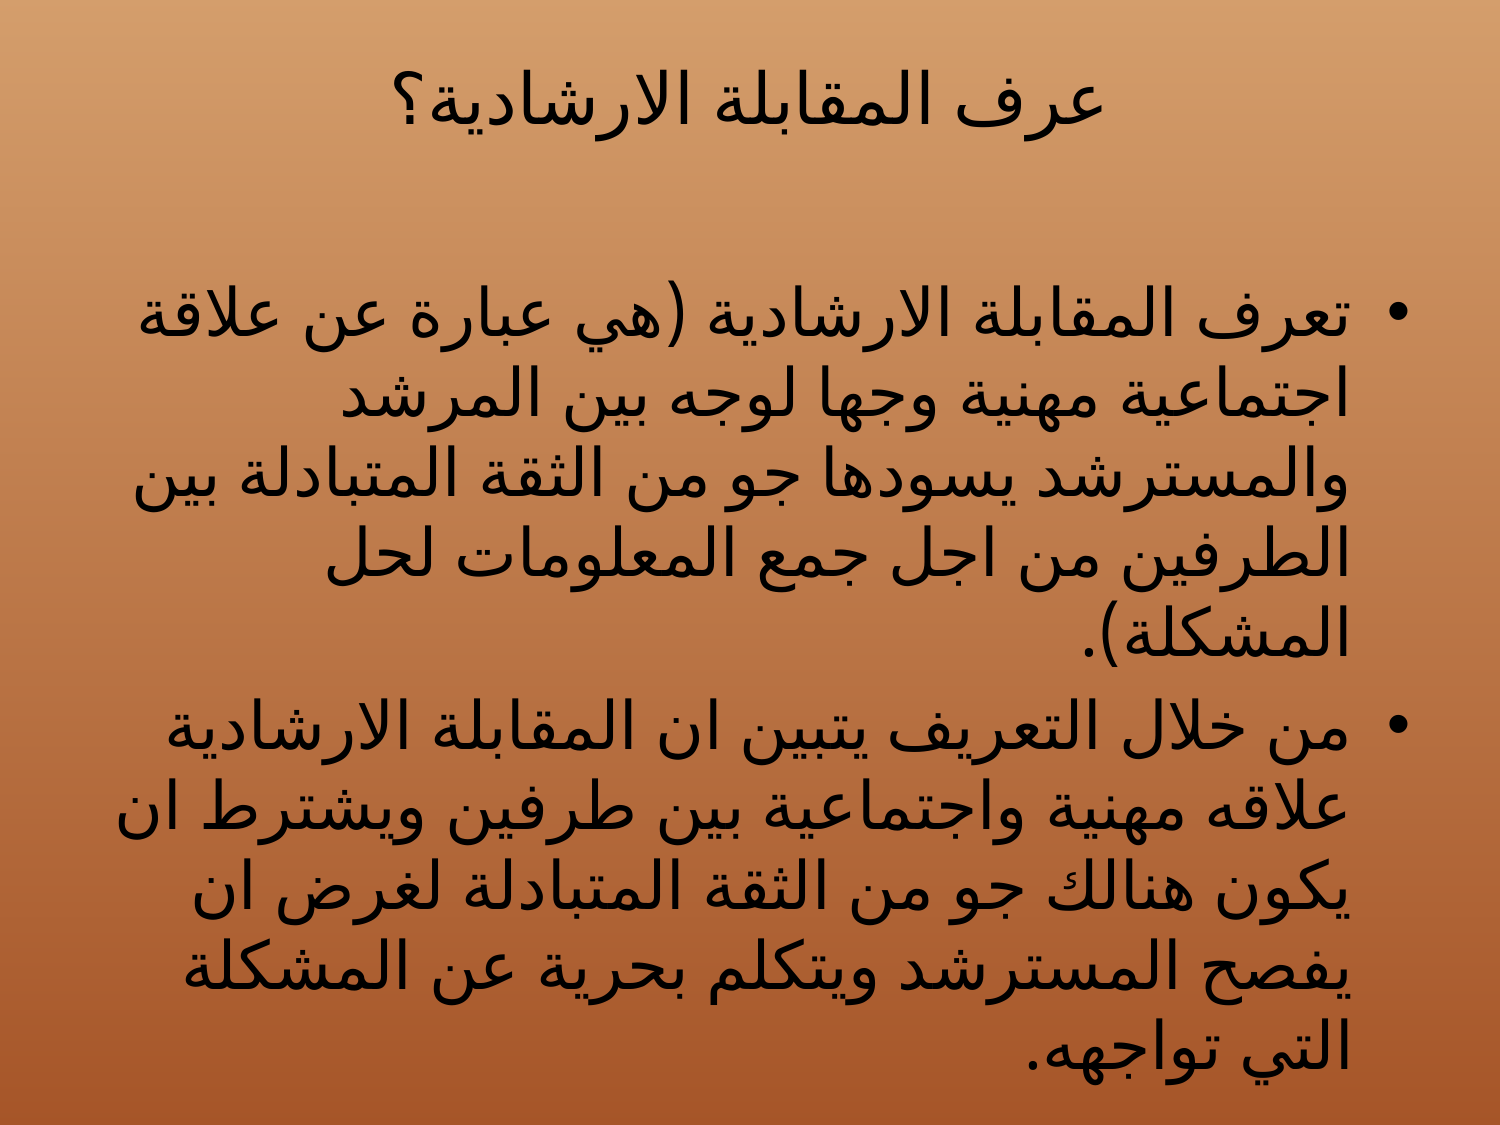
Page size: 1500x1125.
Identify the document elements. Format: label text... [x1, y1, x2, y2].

title عرف المقابلة الارشادية؟ [75, 45, 1425, 233]
list تعرف المقابلة الارشادية (هي عبارة عن علاقة اجتماعية مهنية وجها لوجه بين المرشد والمسترشد يسودها جو من الثقة المتبادلة بين الطرفين من اجل جمع المعلومات لحل المشكلة). من خلال التعريف يتبين ان المقابلة الارشادية علاقه مهنية واجتماعية بين طرفين ويشترط ان يكون هنالك جو من الثقة المتبادلة لغرض ان يفصح المسترشد ويتكلم بحرية عن المشكلة التي تواجهه. [75, 262, 1425, 1005]
